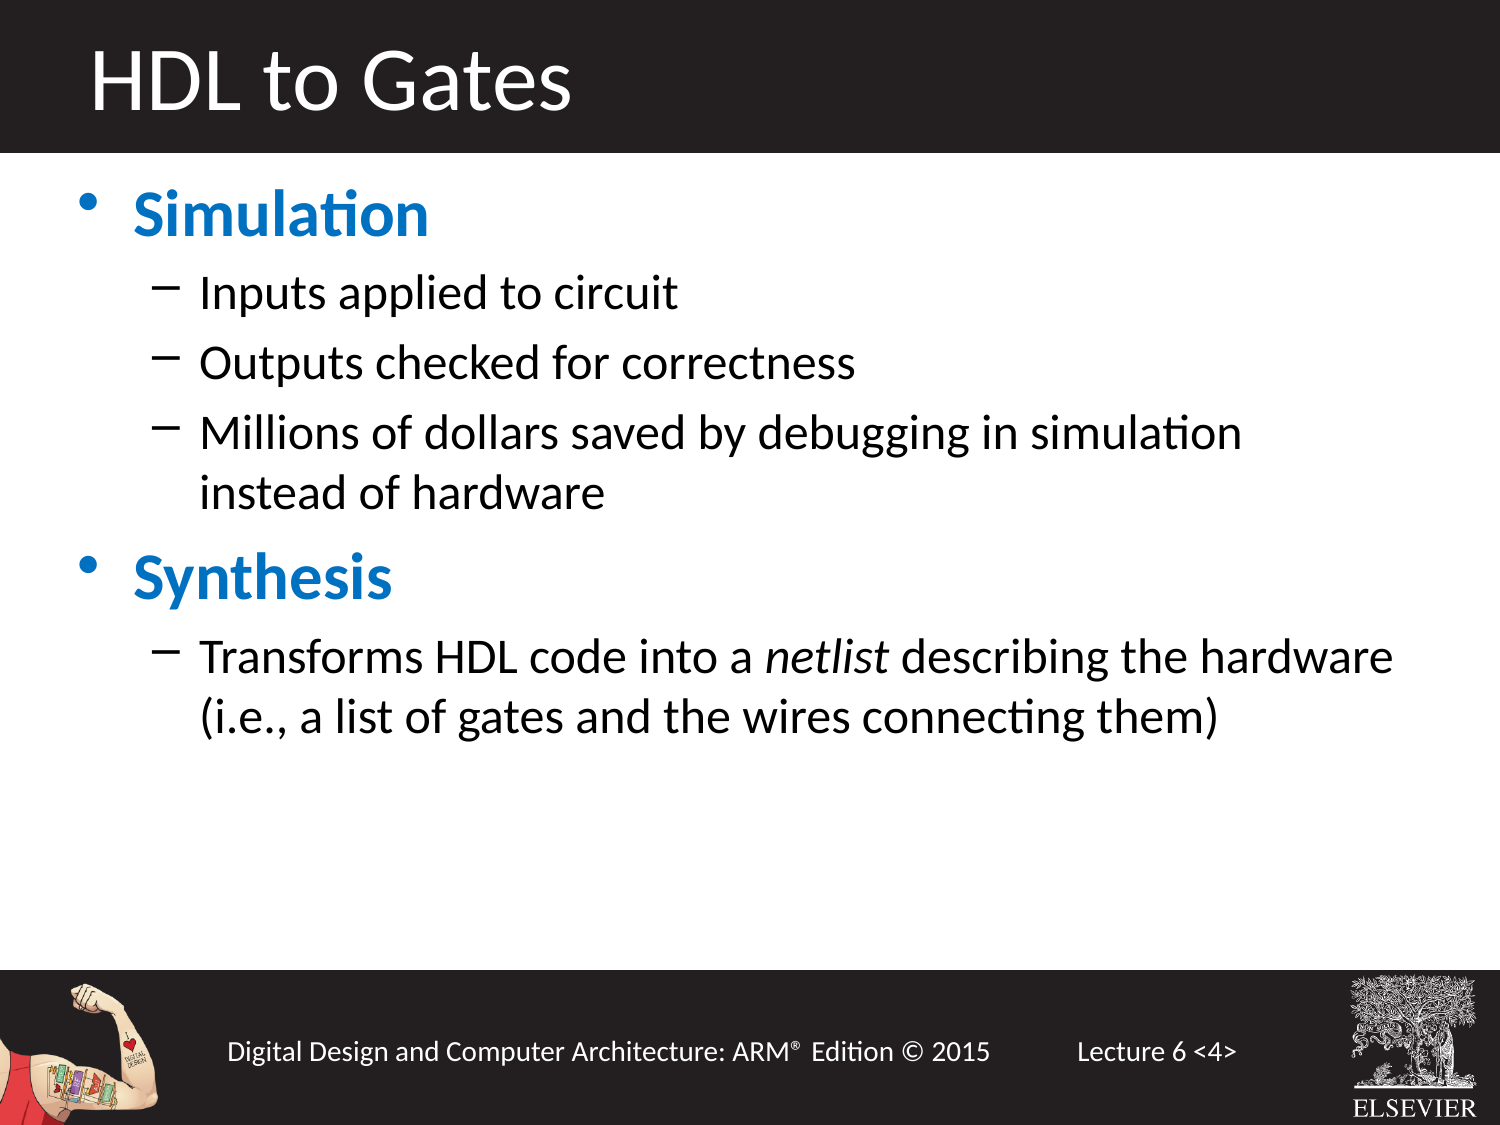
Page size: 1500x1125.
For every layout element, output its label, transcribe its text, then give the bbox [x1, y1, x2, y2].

text_box [87, 975, 1413, 1025]
text_box Simulation Inputs applied to circuit Outputs checked for correctness Millions of dollars saved by debugging in simulation instead of hardware Synthesis Transforms HDL code into a netlist describing the hardware (i.e., a list of gates and the wires connecting them) [62, 162, 1413, 975]
picture [1350, 974, 1477, 1117]
text_box HDL to Gates [75, 11, 1375, 136]
picture [0, 979, 163, 1125]
